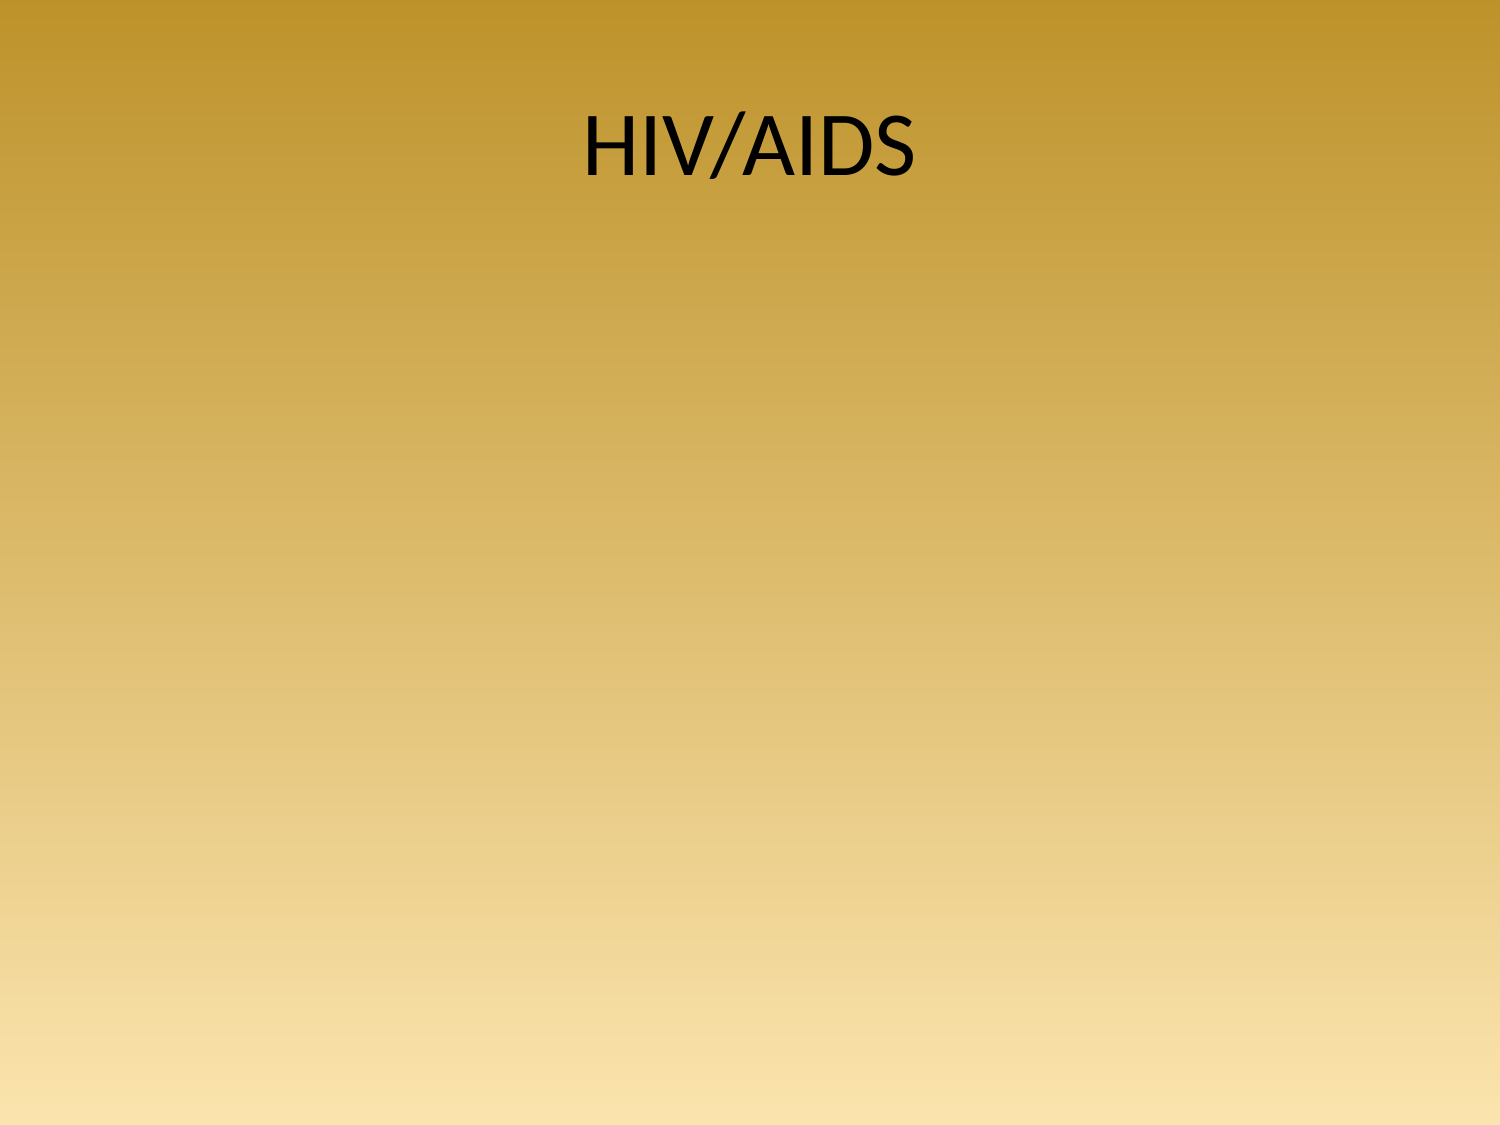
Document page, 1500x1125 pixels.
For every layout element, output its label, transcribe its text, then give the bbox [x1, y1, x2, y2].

title HIV/AIDS [75, 45, 1425, 233]
